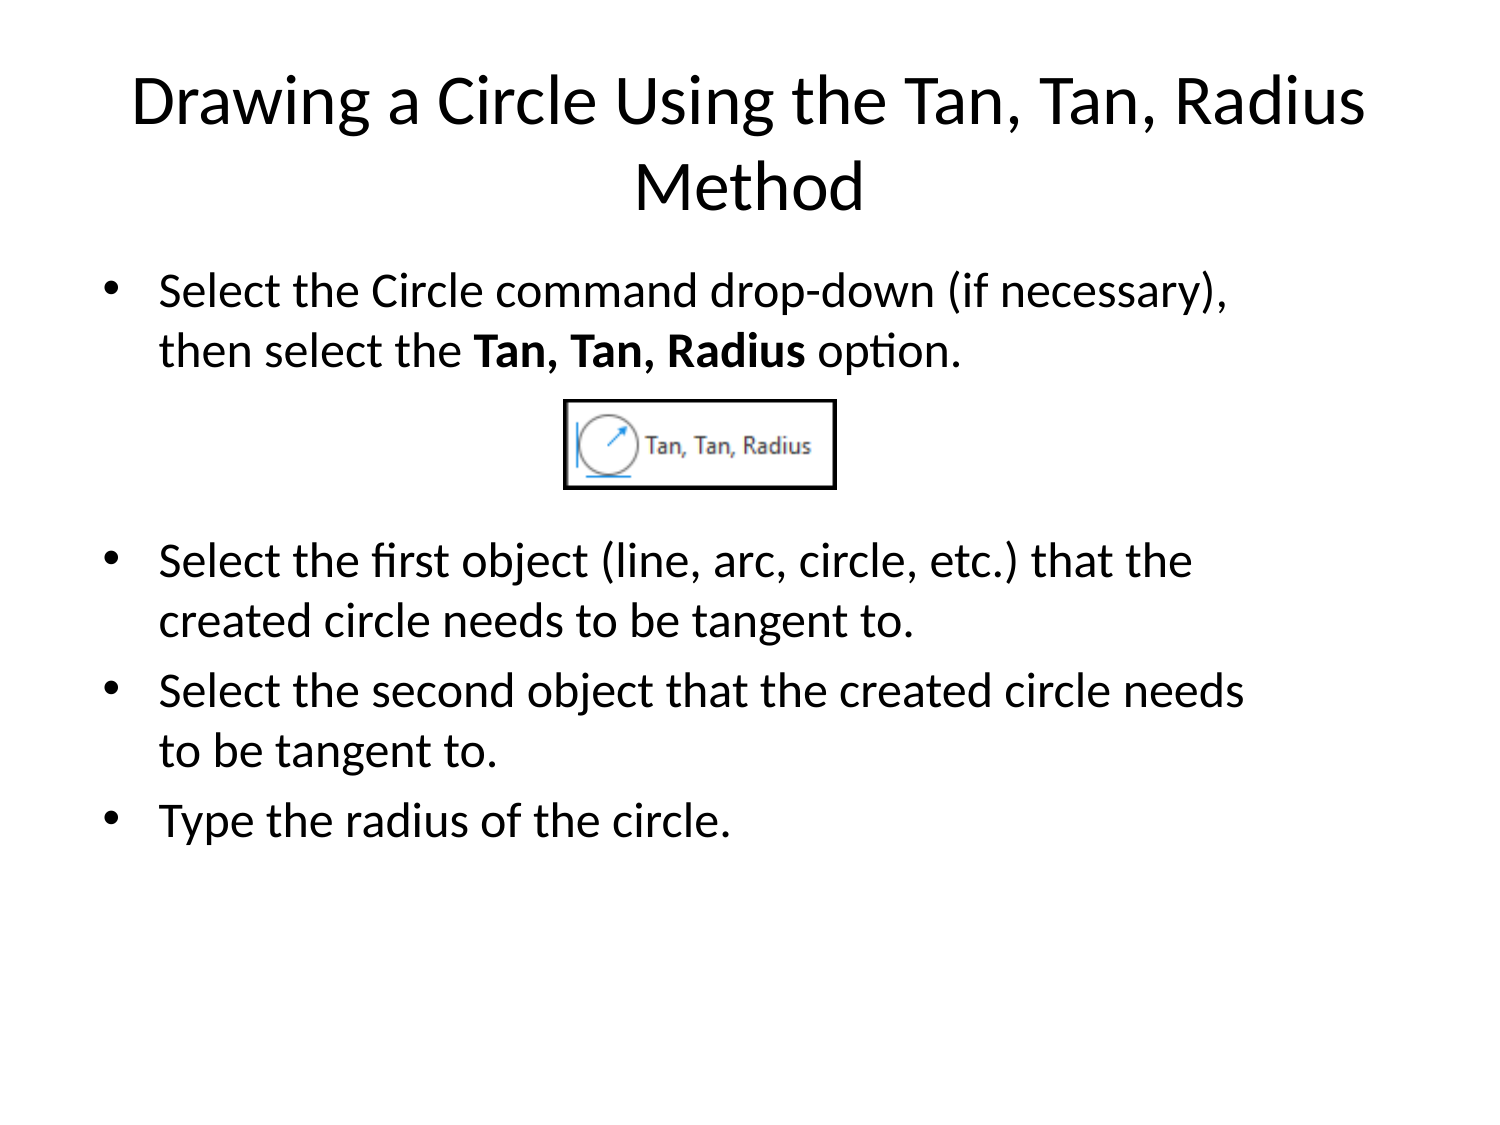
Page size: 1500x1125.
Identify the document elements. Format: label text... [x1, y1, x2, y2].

list Select the Circle command drop-down (if necessary), then select the Tan, Tan, Radius option. Select the first object (line, arc, circle, etc.) that the created circle needs to be tangent to. Select the second object that the created circle needs to be tangent to. Type the radius of the circle. [87, 249, 1313, 950]
title Drawing a Circle Using the Tan, Tan, Radius Method [75, 45, 1425, 233]
picture [563, 399, 837, 491]
